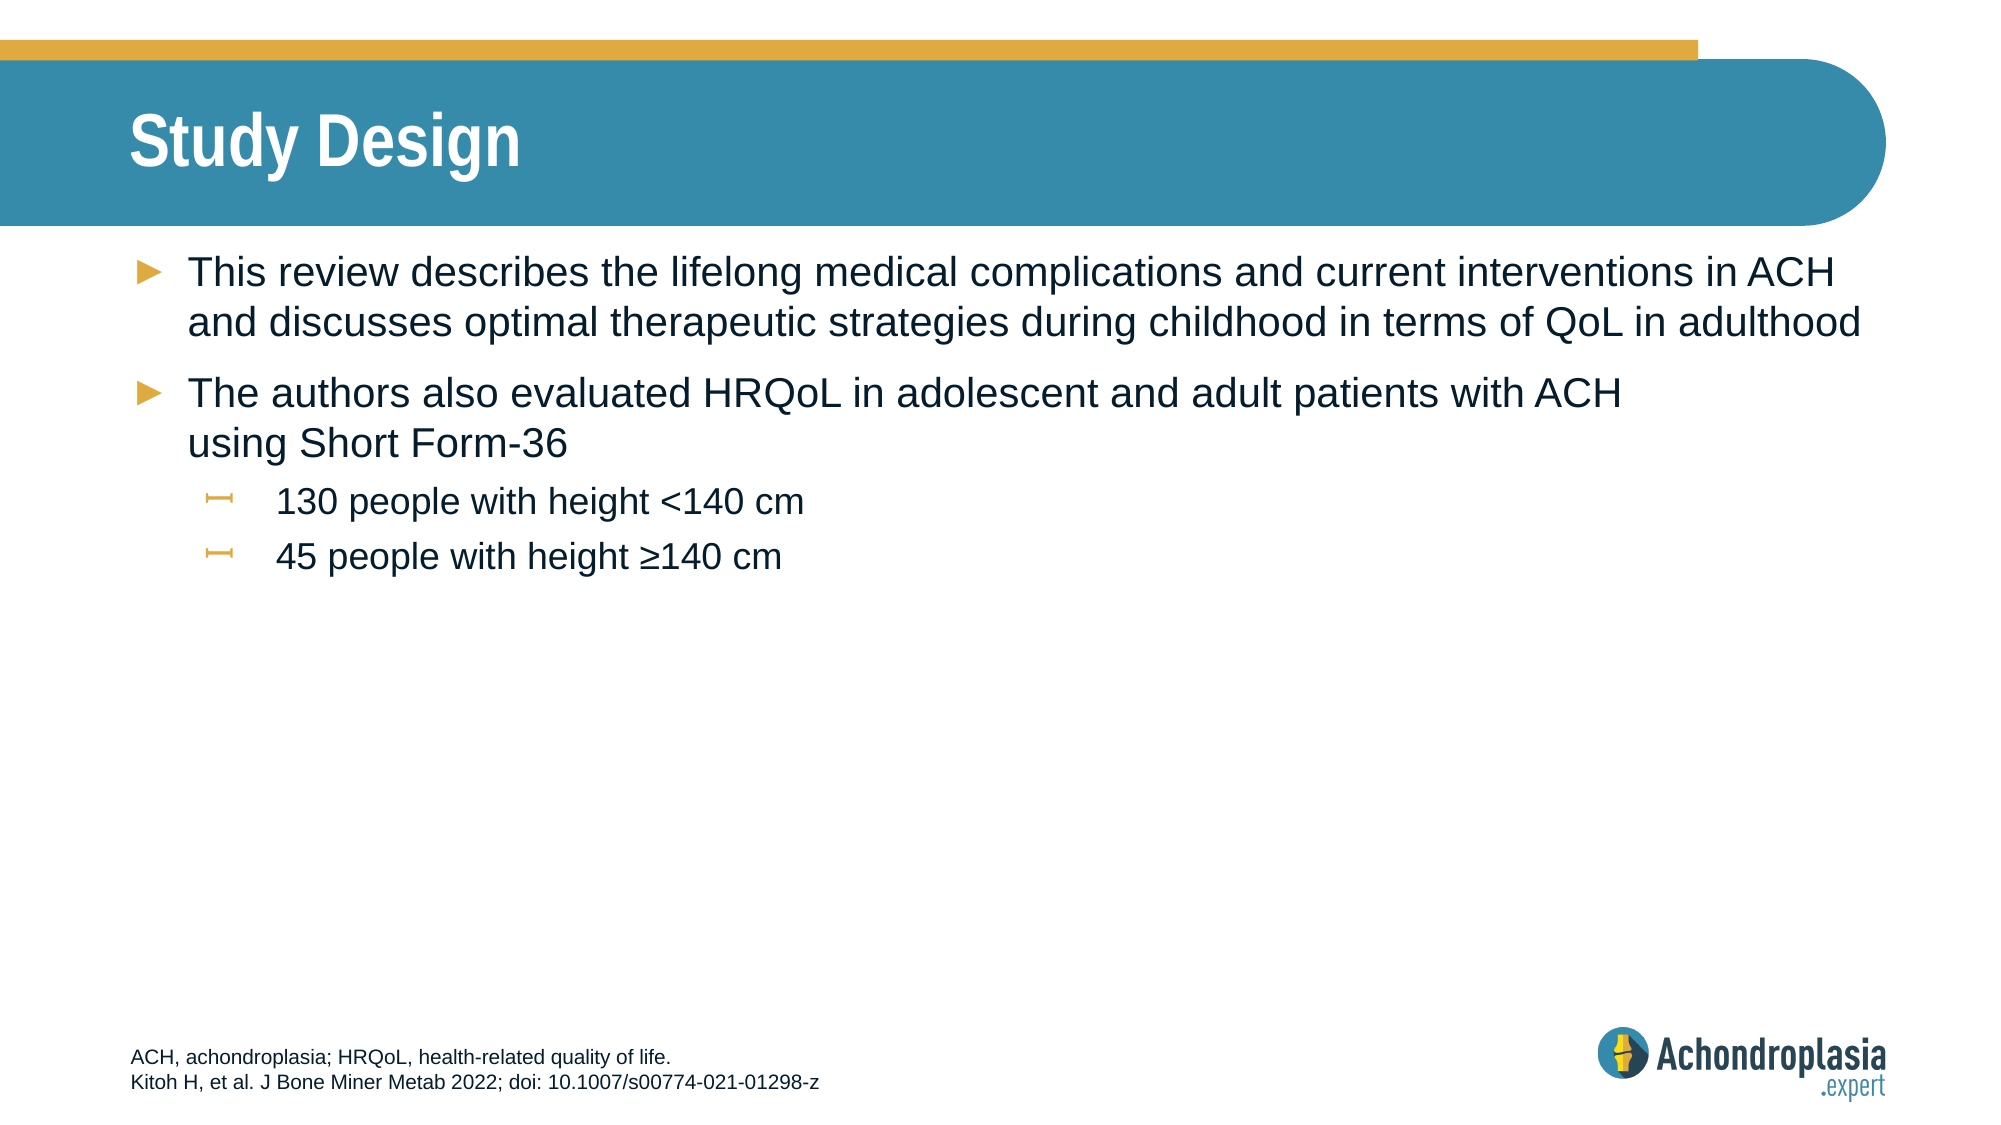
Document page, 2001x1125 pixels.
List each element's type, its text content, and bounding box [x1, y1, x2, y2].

list This review describes the lifelong medical complications and current interventions in ACH and discusses optimal therapeutic strategies during childhood in terms of QoL in adulthood The authors also evaluated HRQoL in adolescent and adult patients with ACH using Short Form-36 130 people with height <140 cm 45 people with height ≥140 cm [114, 237, 1886, 982]
footer ACH, achondroplasia; HRQoL, health-related quality of life. Kitoh H, et al. J Bone Miner Metab 2022; doi: 10.1007/s00774-021-01298-z [115, 1005, 1598, 1102]
title Study Design [114, 59, 1886, 225]
picture [1598, 1027, 1886, 1102]
